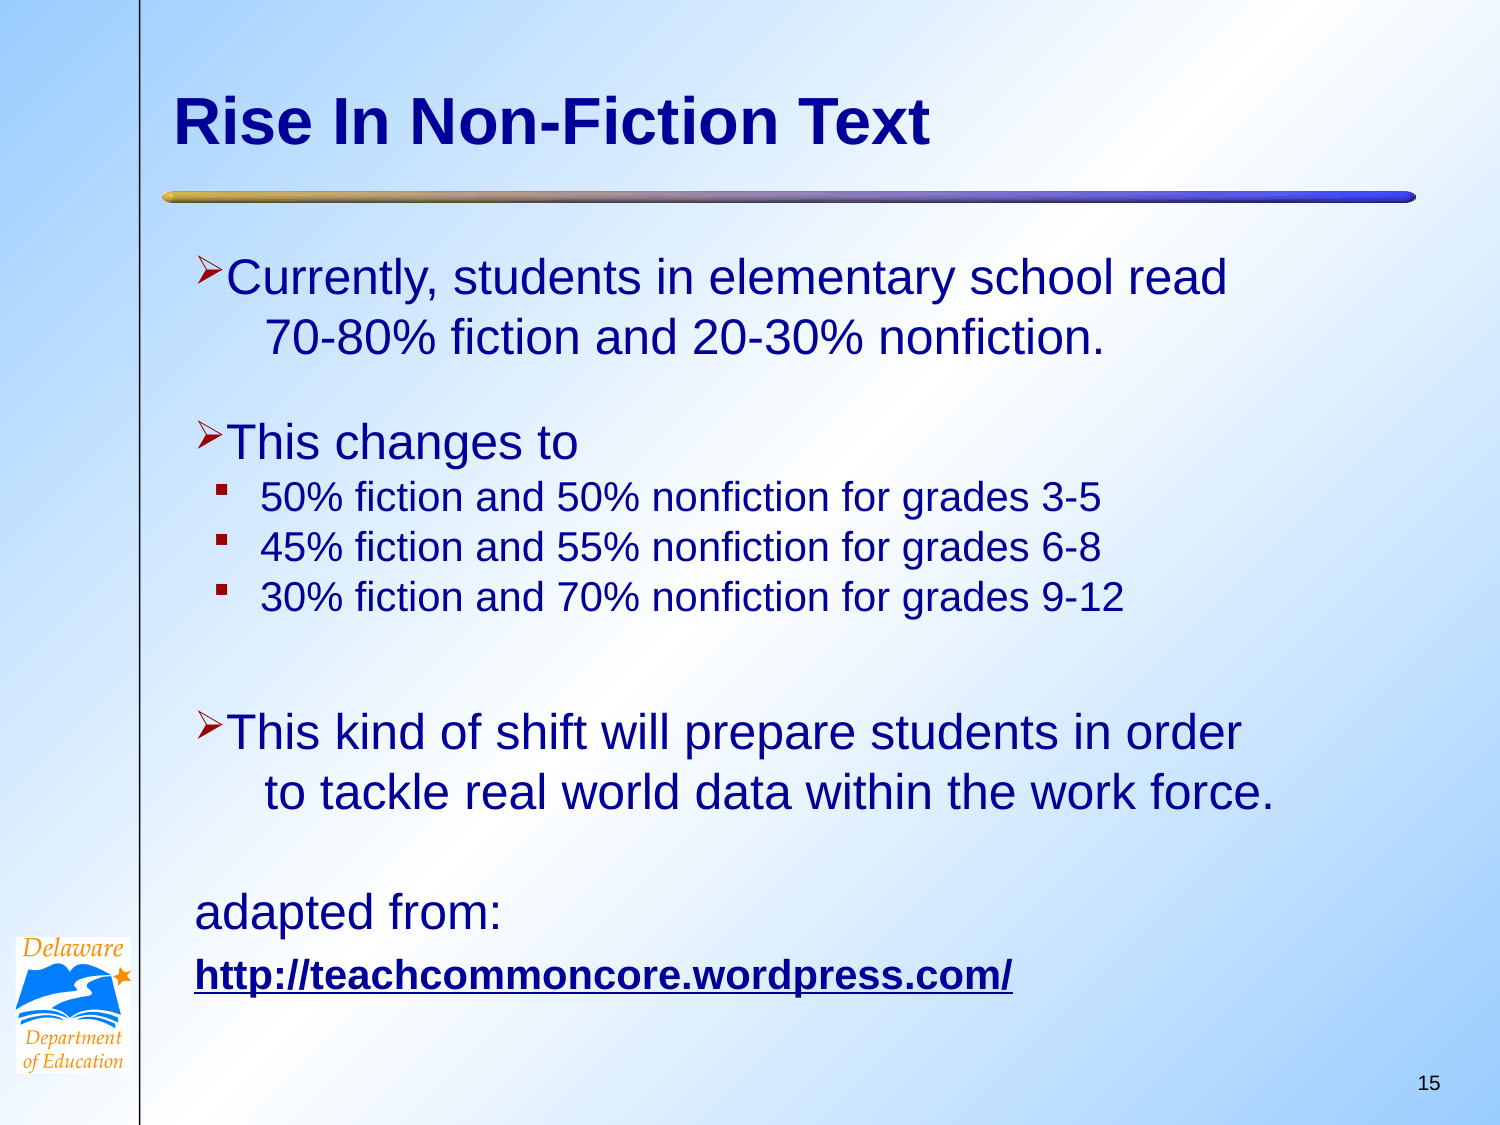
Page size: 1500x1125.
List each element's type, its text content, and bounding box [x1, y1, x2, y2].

slide_number 14 [1142, 1054, 1456, 1110]
picture [152, 189, 1425, 204]
title Rise In Non-Fiction Text [165, 50, 1451, 166]
list Currently, students in elementary school read 70-80% fiction and 20-30% nonfiction. This changes to 50% fiction and 50% nonfiction for grades 3-5 45% fiction and 55% nonfiction for grades 6-8 30% fiction and 70% nonfiction for grades 9-12 This kind of shift will prepare students in order to tackle real world data within the work force. adapted from: http://teachcommoncore.wordpress.com/ [178, 237, 1464, 1026]
picture [15, 937, 131, 1073]
